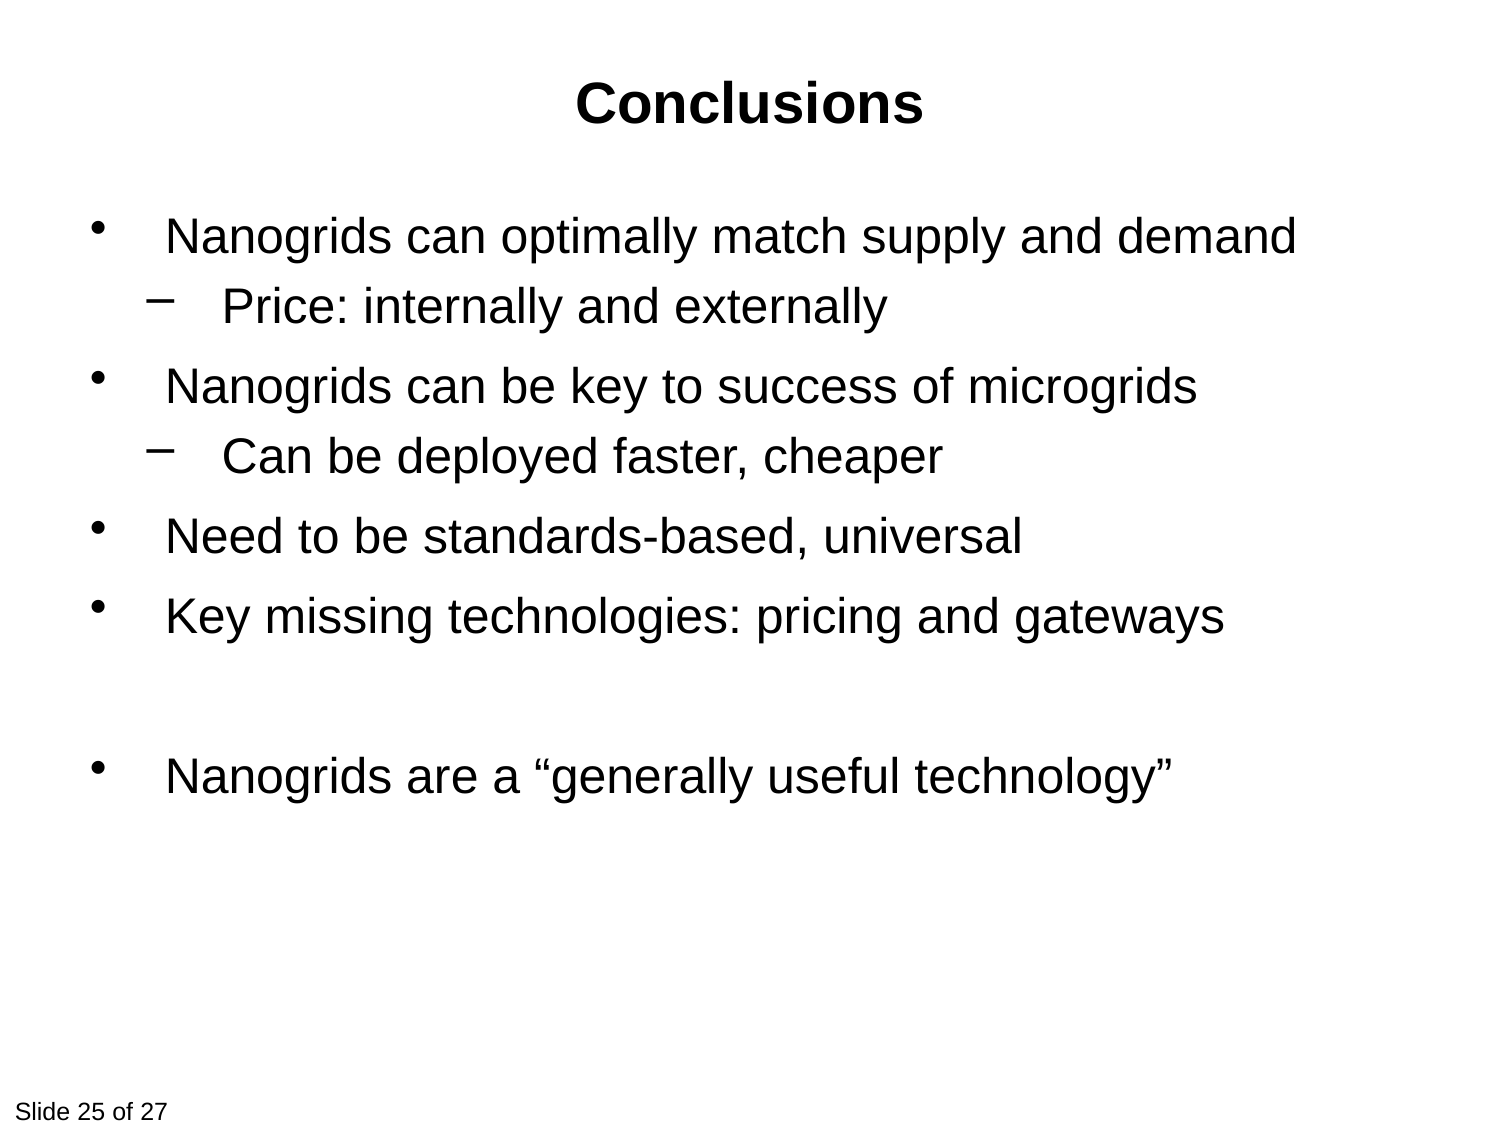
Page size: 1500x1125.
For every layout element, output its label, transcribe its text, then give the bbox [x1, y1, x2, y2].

list Nanogrids can optimally match supply and demand Price: internally and externally Nanogrids can be key to success of microgrids Can be deployed faster, cheaper Need to be standards-based, universal Key missing technologies: pricing and gateways Nanogrids are a “generally useful technology” [75, 195, 1500, 1038]
title Conclusions [0, 37, 1500, 175]
